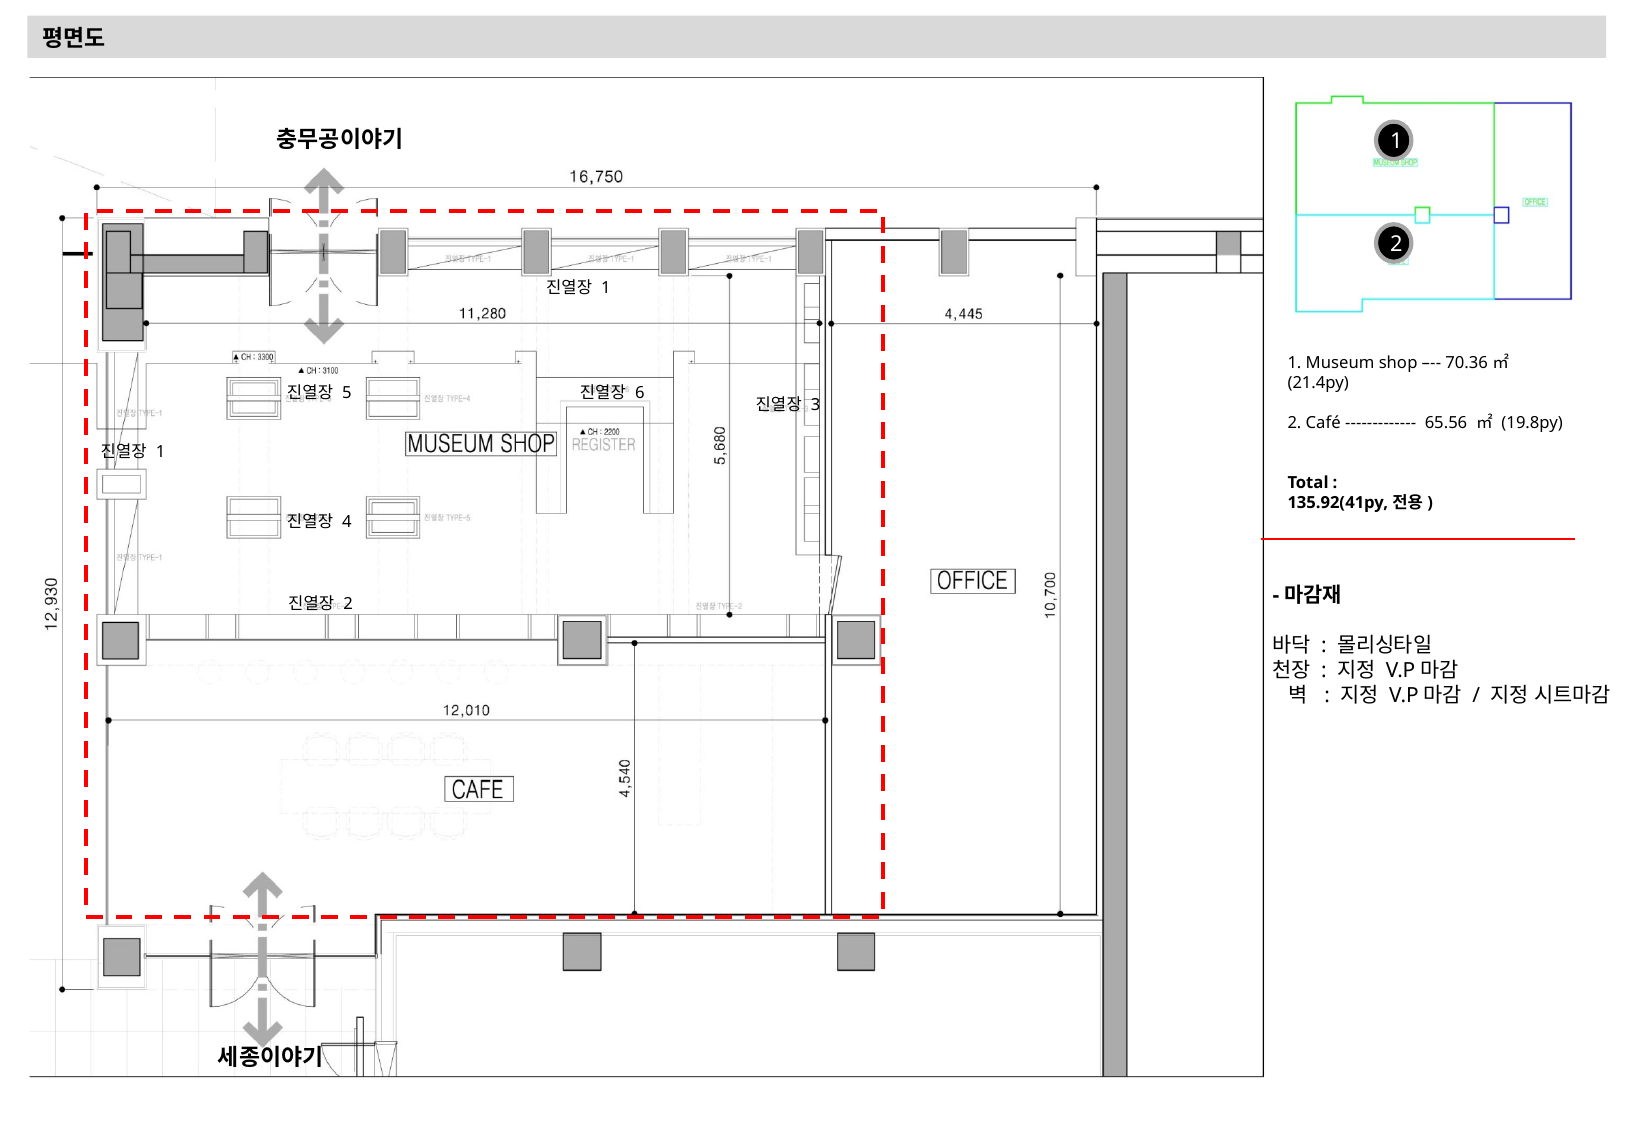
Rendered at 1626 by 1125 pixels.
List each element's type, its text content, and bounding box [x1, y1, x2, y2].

text_box -마감재 바닥 : 몰리싱타일 천장 : 지정 V.P마감 벽 : 지정 V.P마감 / 지정 시트마감 [1270, 574, 1625, 714]
text_box 평면도 [27, 15, 1607, 58]
picture [29, 77, 1266, 1079]
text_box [1261, 74, 1589, 540]
